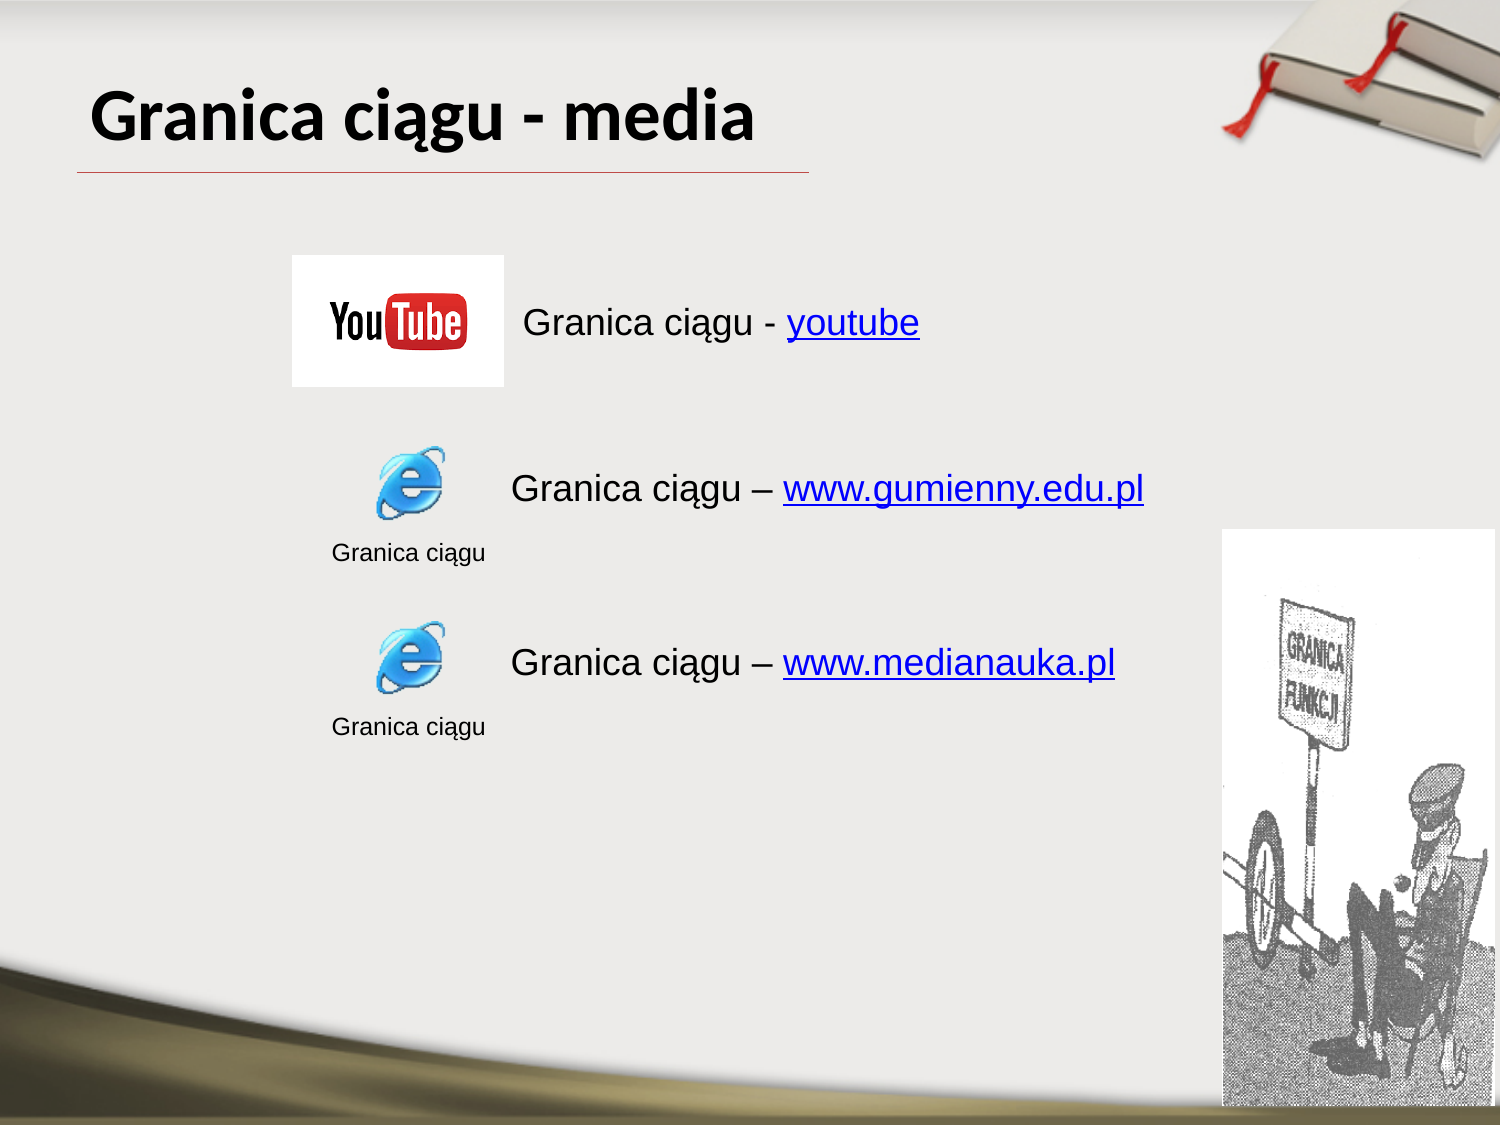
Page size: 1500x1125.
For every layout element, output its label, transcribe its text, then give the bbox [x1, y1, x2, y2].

picture [0, 0, 1500, 1125]
text_box Granica ciągu – www.medianauka.pl [495, 630, 1142, 691]
text_box Granica ciągu [316, 528, 502, 574]
text_box Granica ciągu – www.gumienny.edu.pl [496, 456, 1170, 517]
title Granica ciągu - media [75, 45, 1425, 176]
text_box Granica ciągu [316, 703, 502, 748]
text_box Granica ciągu - youtube [510, 290, 935, 351]
